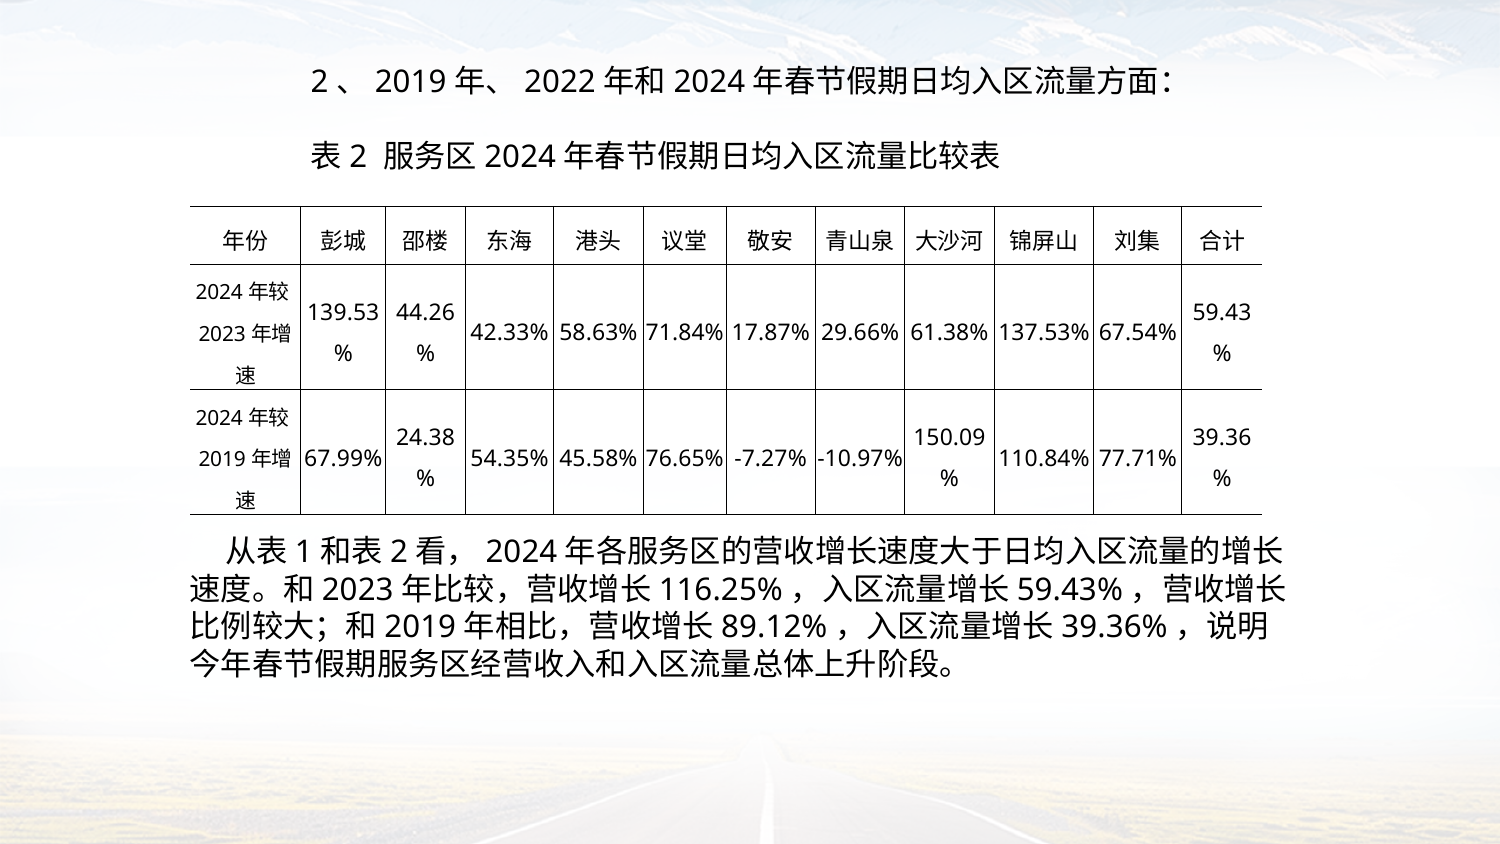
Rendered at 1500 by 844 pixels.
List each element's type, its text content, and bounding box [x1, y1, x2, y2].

table_header 议堂 [644, 207, 726, 264]
table_header 东海 [466, 207, 553, 264]
picture [0, 0, 1500, 844]
table_cell 76.65% [644, 390, 726, 514]
table_cell 137.53% [995, 265, 1093, 389]
table_cell -7.27% [727, 390, 815, 514]
table_cell 39.36% [1182, 390, 1262, 514]
table_cell 2024年较2019年增速 [190, 390, 300, 514]
table_header 大沙河 [905, 207, 994, 264]
table_header 青山泉 [816, 207, 904, 264]
text_box 从表1和表2看，2024年各服务区的营收增长速度大于日均入区流量的增长速度。和2023年比较，营收增长116.25%，入区流量增长59.43%，营收增长比例较大；和2019年相比，营收增长89.12%，入区流量增长39.36%，说明今年春节假期服务区经营收入和入区流量总体上升阶段。 [174, 523, 1304, 731]
table_cell 59.43% [1182, 265, 1262, 389]
table_cell 2024年较2023年增速 [190, 265, 300, 389]
table_cell 24.38% [386, 390, 465, 514]
table_cell 54.35% [466, 390, 553, 514]
table_cell 29.66% [816, 265, 904, 389]
table_cell 77.71% [1094, 390, 1181, 514]
table_cell 67.54% [1094, 265, 1181, 389]
table_cell -10.97% [816, 390, 904, 514]
table_cell 139.53% [301, 265, 385, 389]
table_cell 67.99% [301, 390, 385, 514]
table_cell 71.84% [644, 265, 726, 389]
table_cell 45.58% [554, 390, 643, 514]
text_box 2、2019年、2022年和2024年春节假期日均入区流量方面： 表2 服务区2024年春节假期日均入区流量比较表 [233, 53, 1245, 181]
table_header 敬安 [727, 207, 815, 264]
table_header 彭城 [301, 207, 385, 264]
table_cell 17.87% [727, 265, 815, 389]
table_cell 44.26% [386, 265, 465, 389]
table_header 合计 [1182, 207, 1262, 264]
table_header 锦屏山 [995, 207, 1093, 264]
table_cell 110.84% [995, 390, 1093, 514]
table_header 邵楼 [386, 207, 465, 264]
table_header 年份 [190, 207, 300, 264]
table_cell 61.38% [905, 265, 994, 389]
table_cell 58.63% [554, 265, 643, 389]
table_header 刘集 [1094, 207, 1181, 264]
table_cell 150.09% [905, 390, 994, 514]
table_cell 42.33% [466, 265, 553, 389]
table_header 港头 [554, 207, 643, 264]
